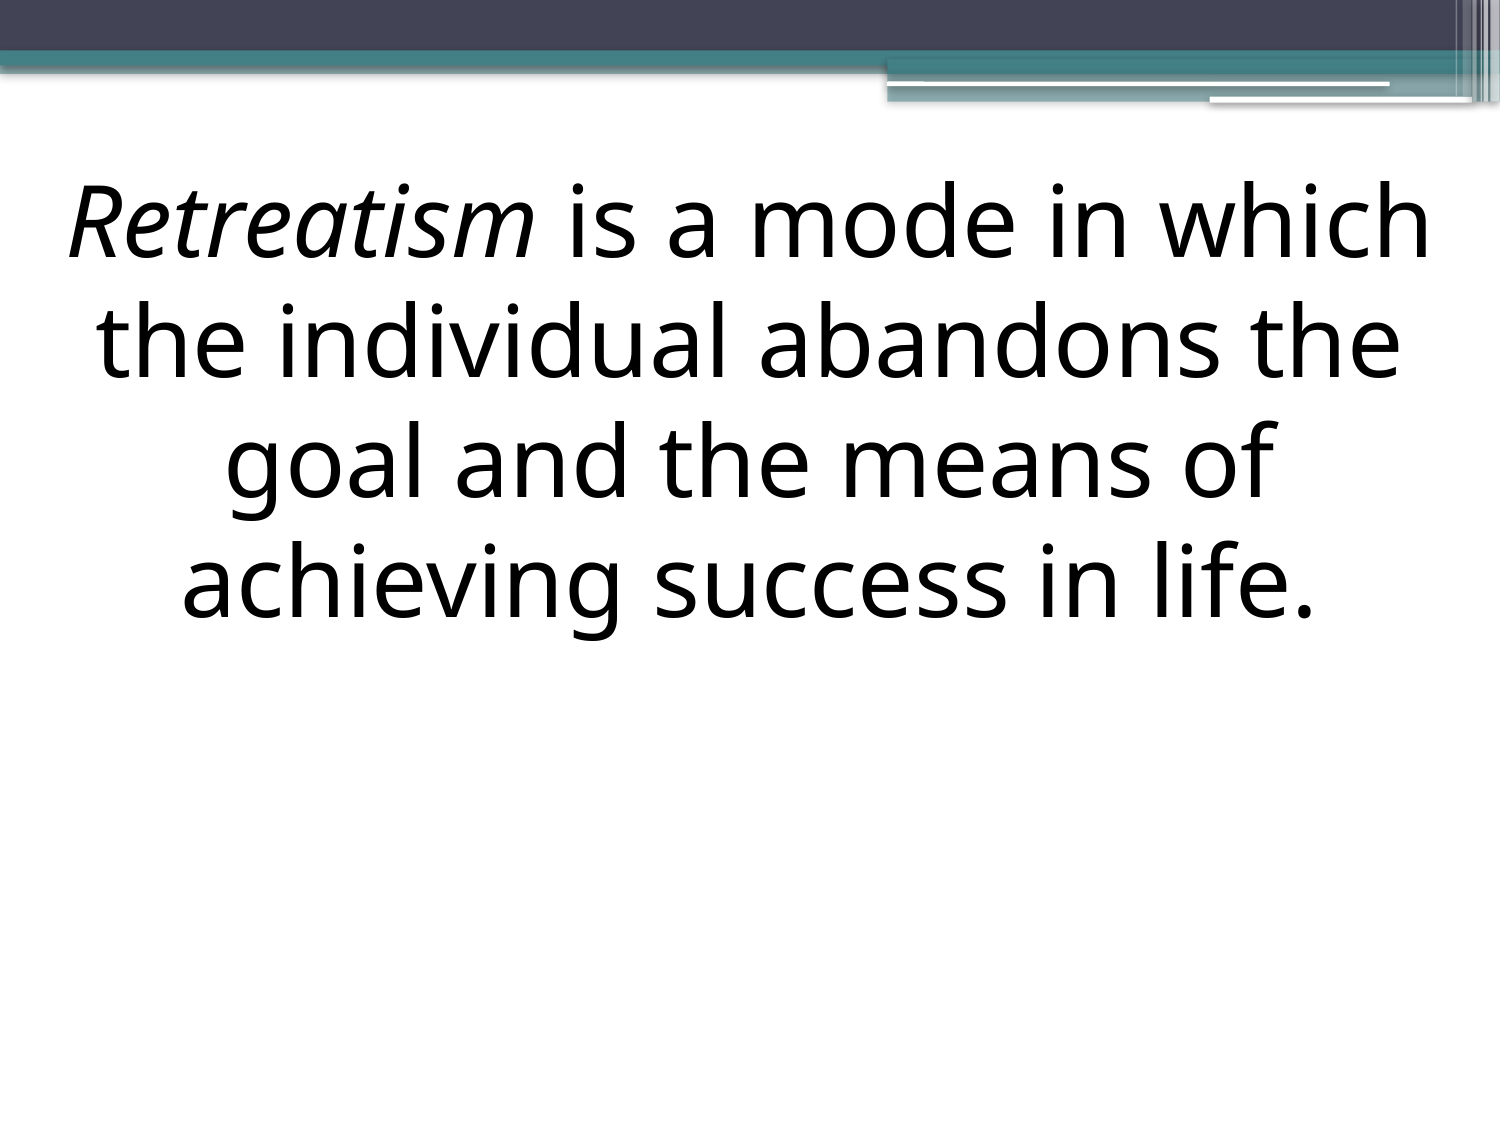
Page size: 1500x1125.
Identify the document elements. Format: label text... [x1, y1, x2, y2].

text_box Retreatism is a mode in which the individual abandons the goal and the means of achieving success in life. [50, 149, 1450, 645]
